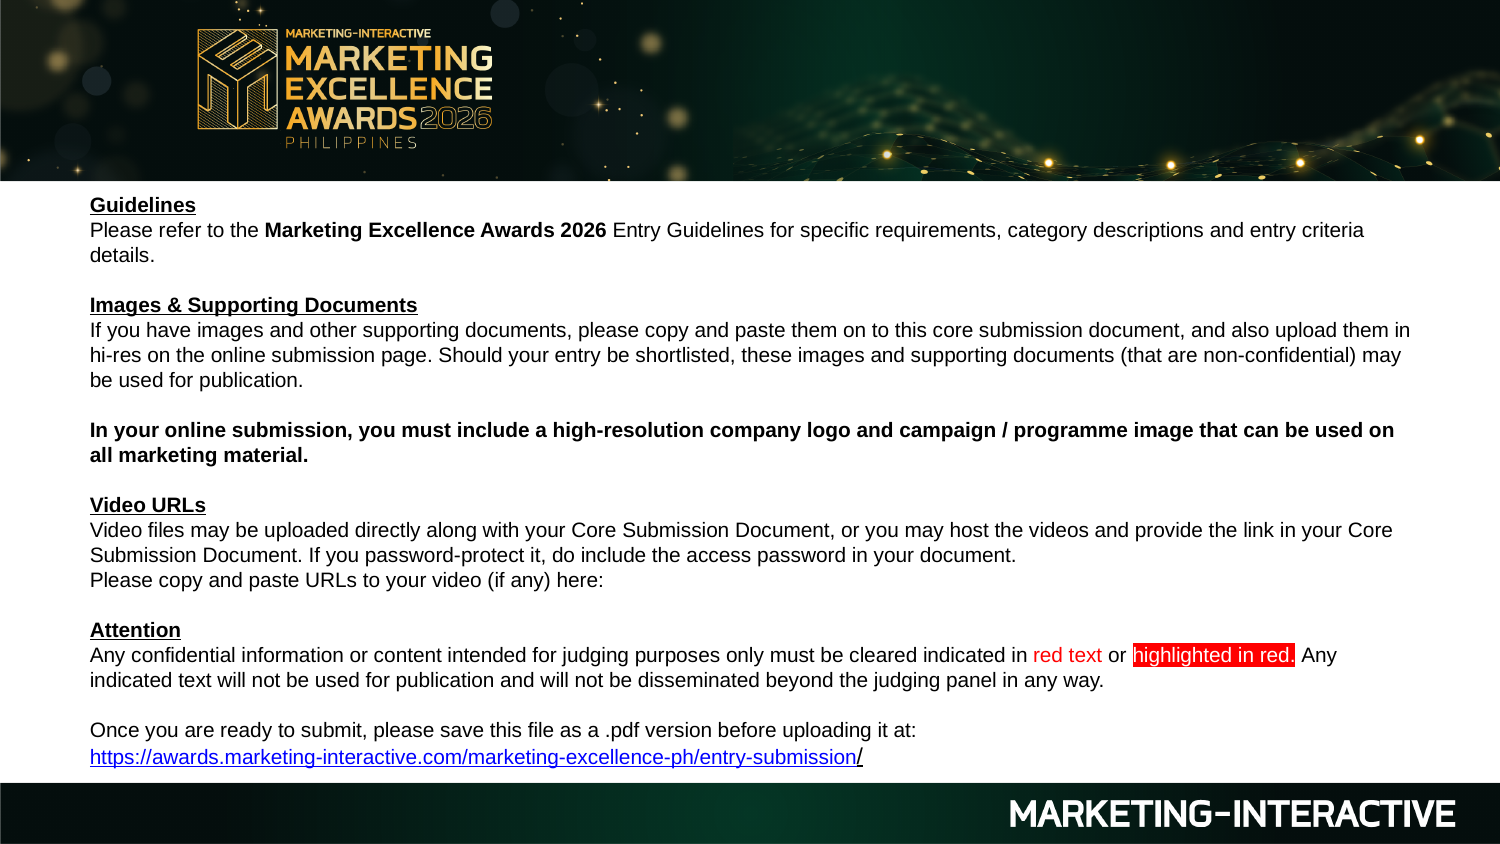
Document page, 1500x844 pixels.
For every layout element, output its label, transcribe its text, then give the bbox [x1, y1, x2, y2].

picture [0, 0, 1500, 844]
text_box Guidelines Please refer to the Marketing Excellence Awards 2026 Entry Guidelines for specific requirements, category descriptions and entry criteria details. Images & Supporting Documents If you have images and other supporting documents, please copy and paste them on to this core submission document, and also upload them in hi-res on the online submission page. Should your entry be shortlisted, these images and supporting documents (that are non-confidential) may be used for publication. In your online submission, you must include a high-resolution company logo and campaign / programme image that can be used on all marketing material. Video URLs Video files may be uploaded directly along with your Core Submission Document, or you may host the videos and provide the link in your Core Submission Document. If you password-protect it, do include the access password in your document. Please copy and paste URLs to your video (if any) here: Attention Any confidential information or content intended for judging purposes only must be cleared indicated in red text or highlighted in red. Any indicated text will not be used for publication and will not be disseminated beyond the judging panel in any way. Once you are ready to submit, please save this file as a .pdf version before uploading it at: https://awards.marketing-interactive.com/marketing-excellence-ph/entry-submission/ [74, 184, 1438, 777]
